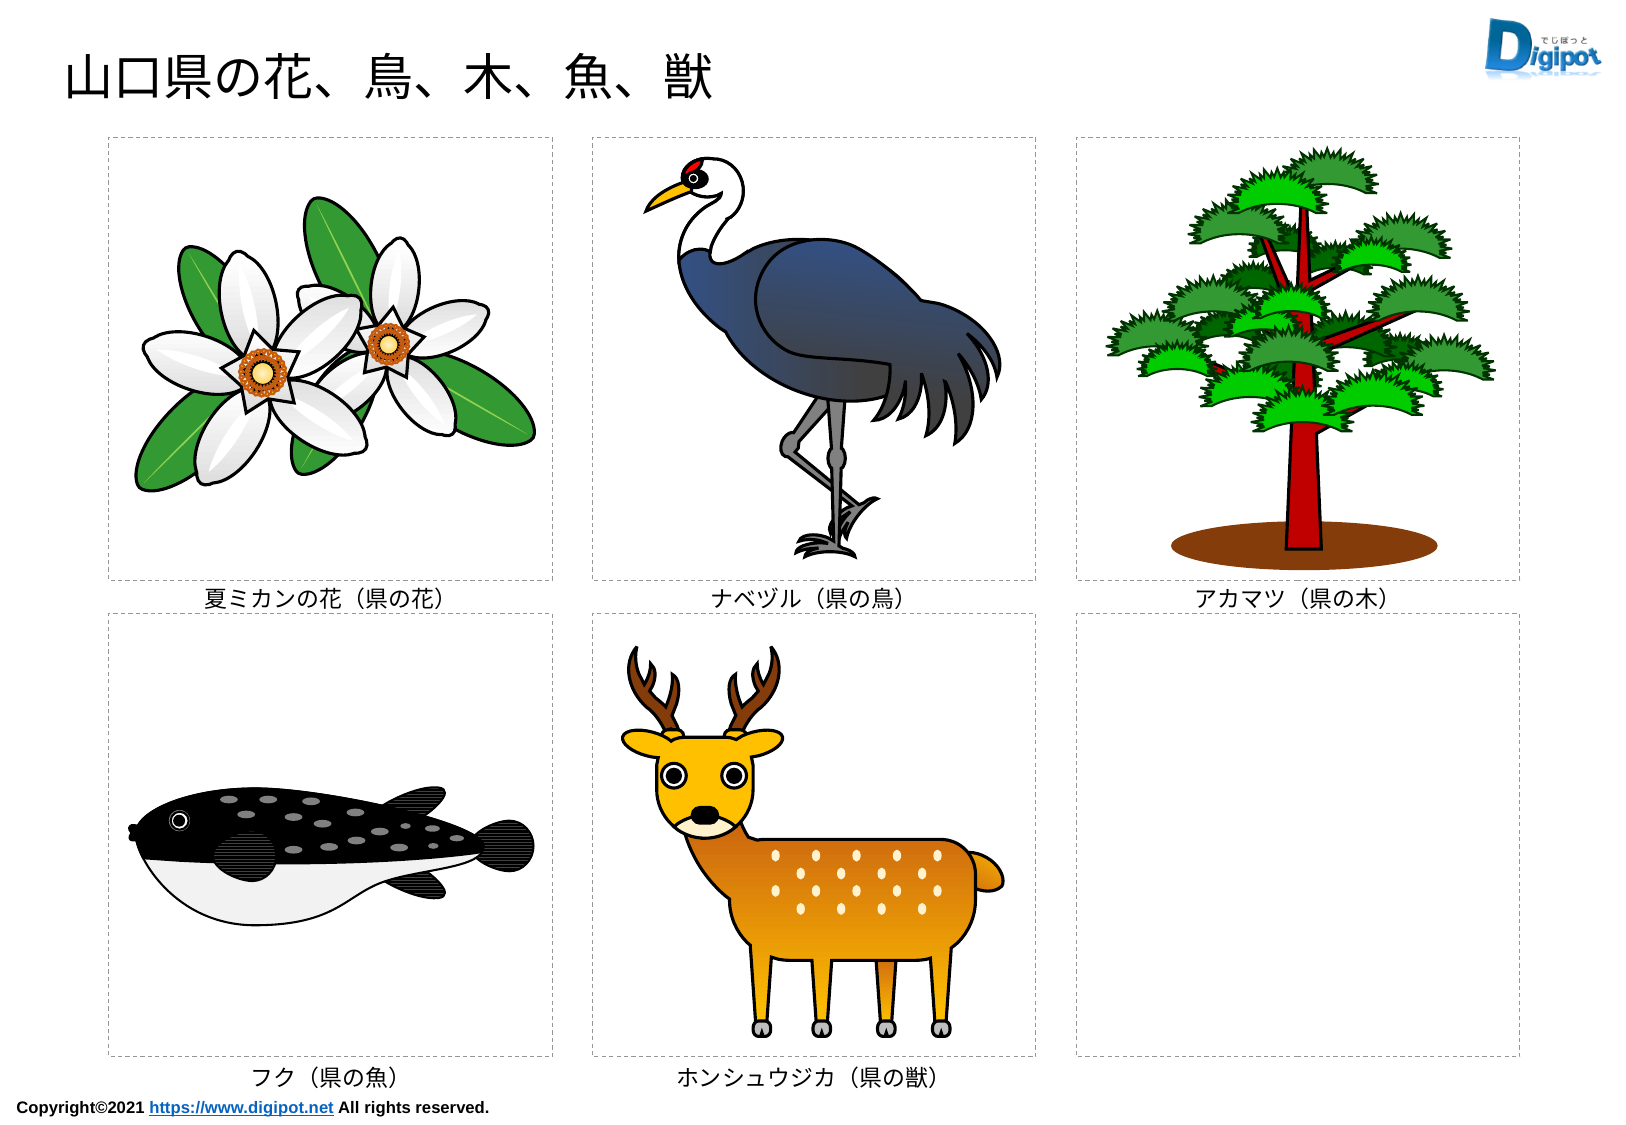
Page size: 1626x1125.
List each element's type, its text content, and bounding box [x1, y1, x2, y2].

picture [1485, 18, 1602, 82]
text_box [1105, 148, 1496, 571]
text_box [129, 787, 534, 926]
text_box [642, 156, 1002, 563]
text_box 山口県の花、鳥、木、魚、獣 [48, 38, 729, 113]
text_box ホンシュウジカ（県の獣） [587, 1056, 1041, 1099]
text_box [610, 669, 1006, 1037]
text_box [116, 237, 544, 486]
text_box 夏ミカンの花（県の花） [104, 577, 558, 620]
text_box アカマツ（県の木） [1071, 577, 1525, 620]
text_box フク（県の魚） [104, 1056, 558, 1099]
text_box ナベヅル（県の鳥） [587, 577, 1041, 620]
